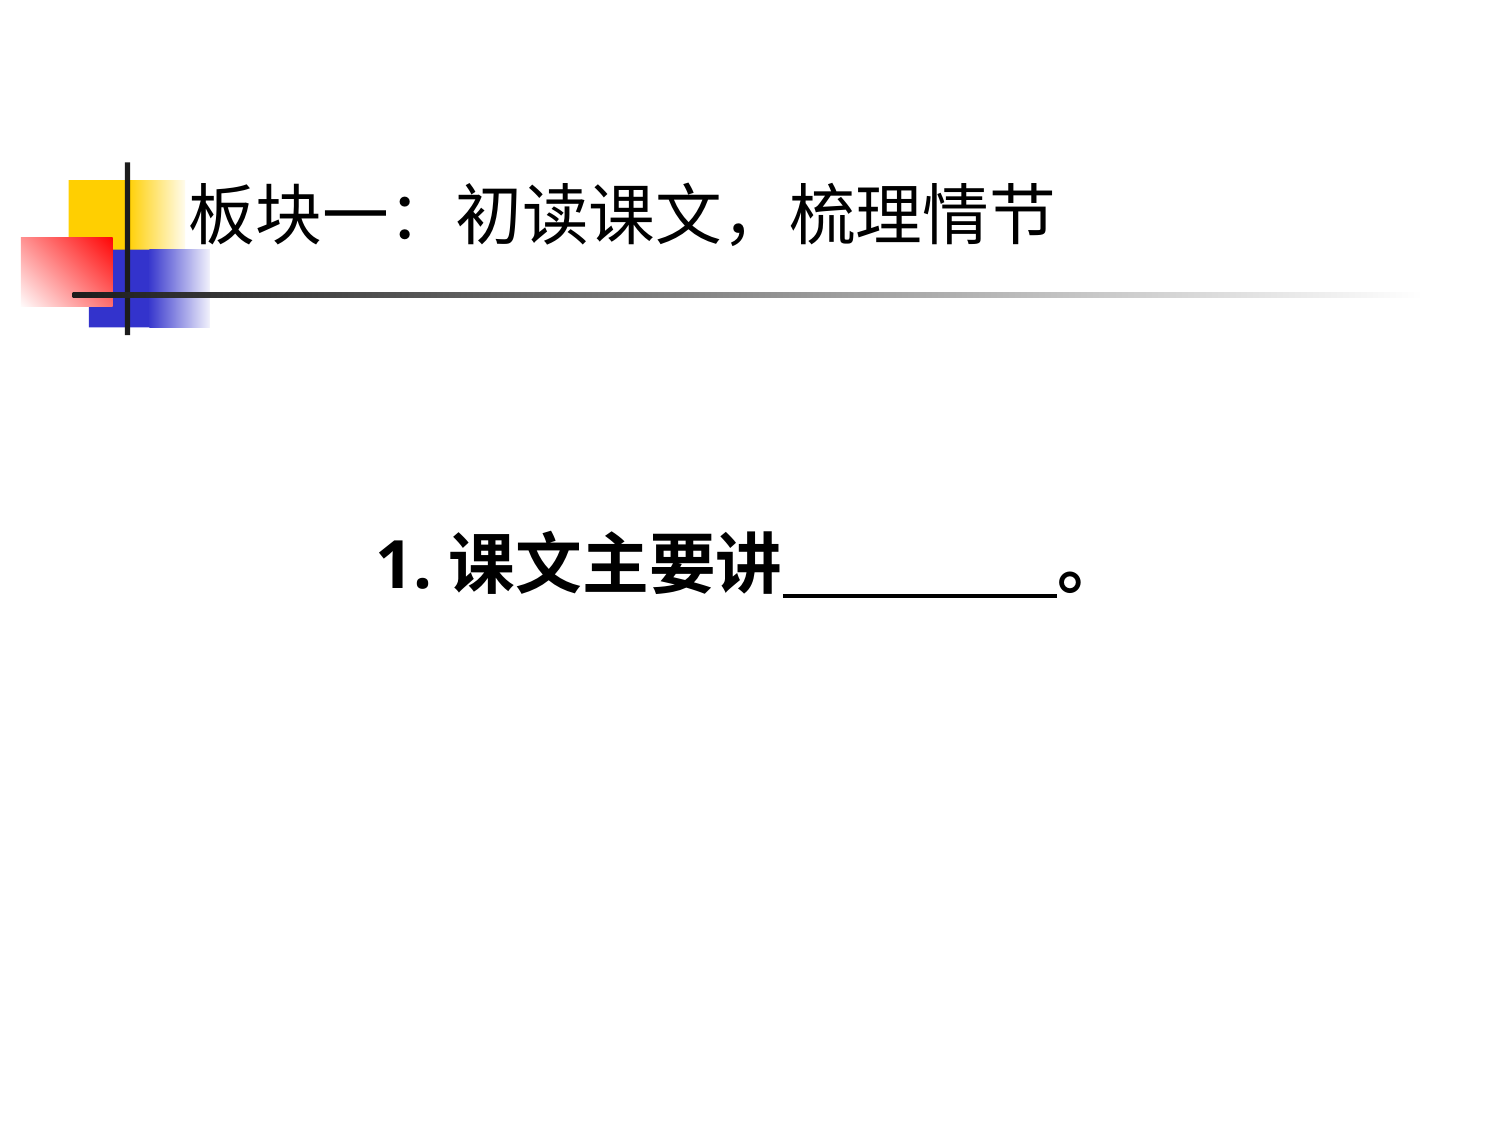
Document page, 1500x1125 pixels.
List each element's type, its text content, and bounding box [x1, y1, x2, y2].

text_box 1.课文主要讲 。 [117, 514, 1382, 610]
title 板块一：初读课文，梳理情节 [173, 130, 1453, 261]
